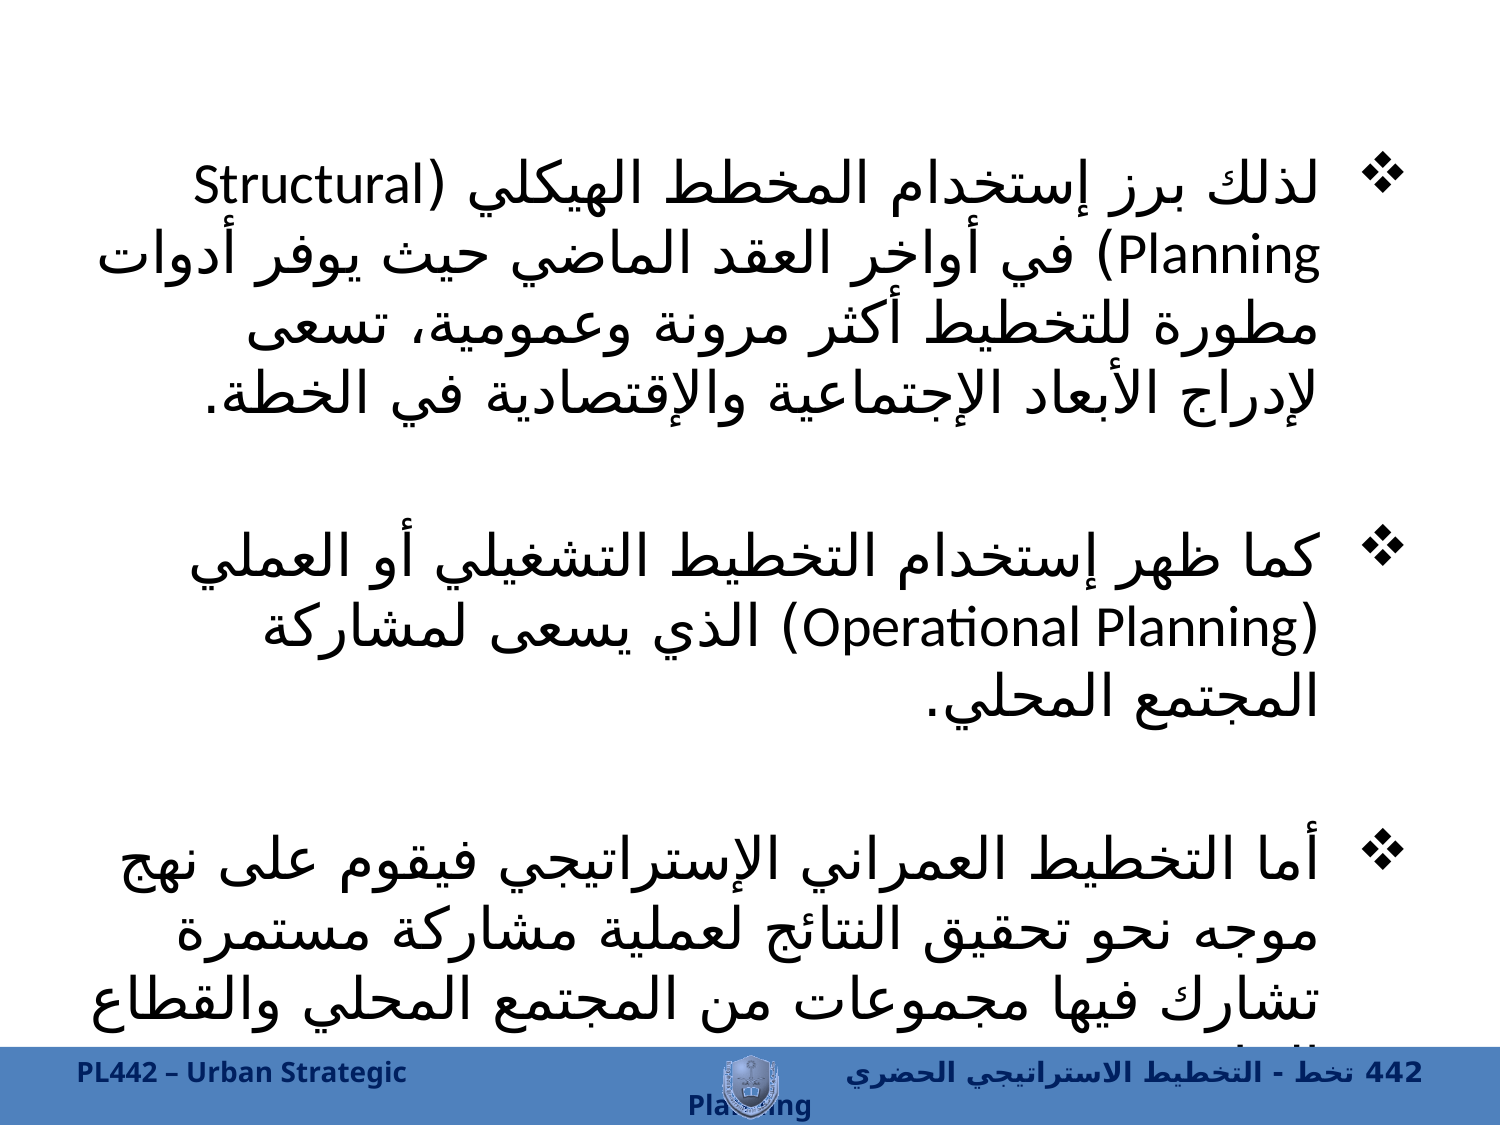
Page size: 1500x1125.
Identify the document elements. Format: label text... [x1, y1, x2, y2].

list لذلك برز إستخدام المخطط الهيكلي (Structural Planning) في أواخر العقد الماضي حيث يوفر أدوات مطورة للتخطيط أكثر مرونة وعمومية، تسعى لإدراج الأبعاد الإجتماعية والإقتصادية في الخطة. كما ظهر إستخدام التخطيط التشغيلي أو العملي (Operational Planning) الذي يسعى لمشاركة المجتمع المحلي. أما التخطيط العمراني الإستراتيجي فيقوم على نهج موجه نحو تحقيق النتائج لعملية مشاركة مستمرة تشارك فيها مجموعات من المجتمع المحلي والقطاع الخاص. [75, 137, 1425, 917]
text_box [0, 1046, 1500, 1125]
